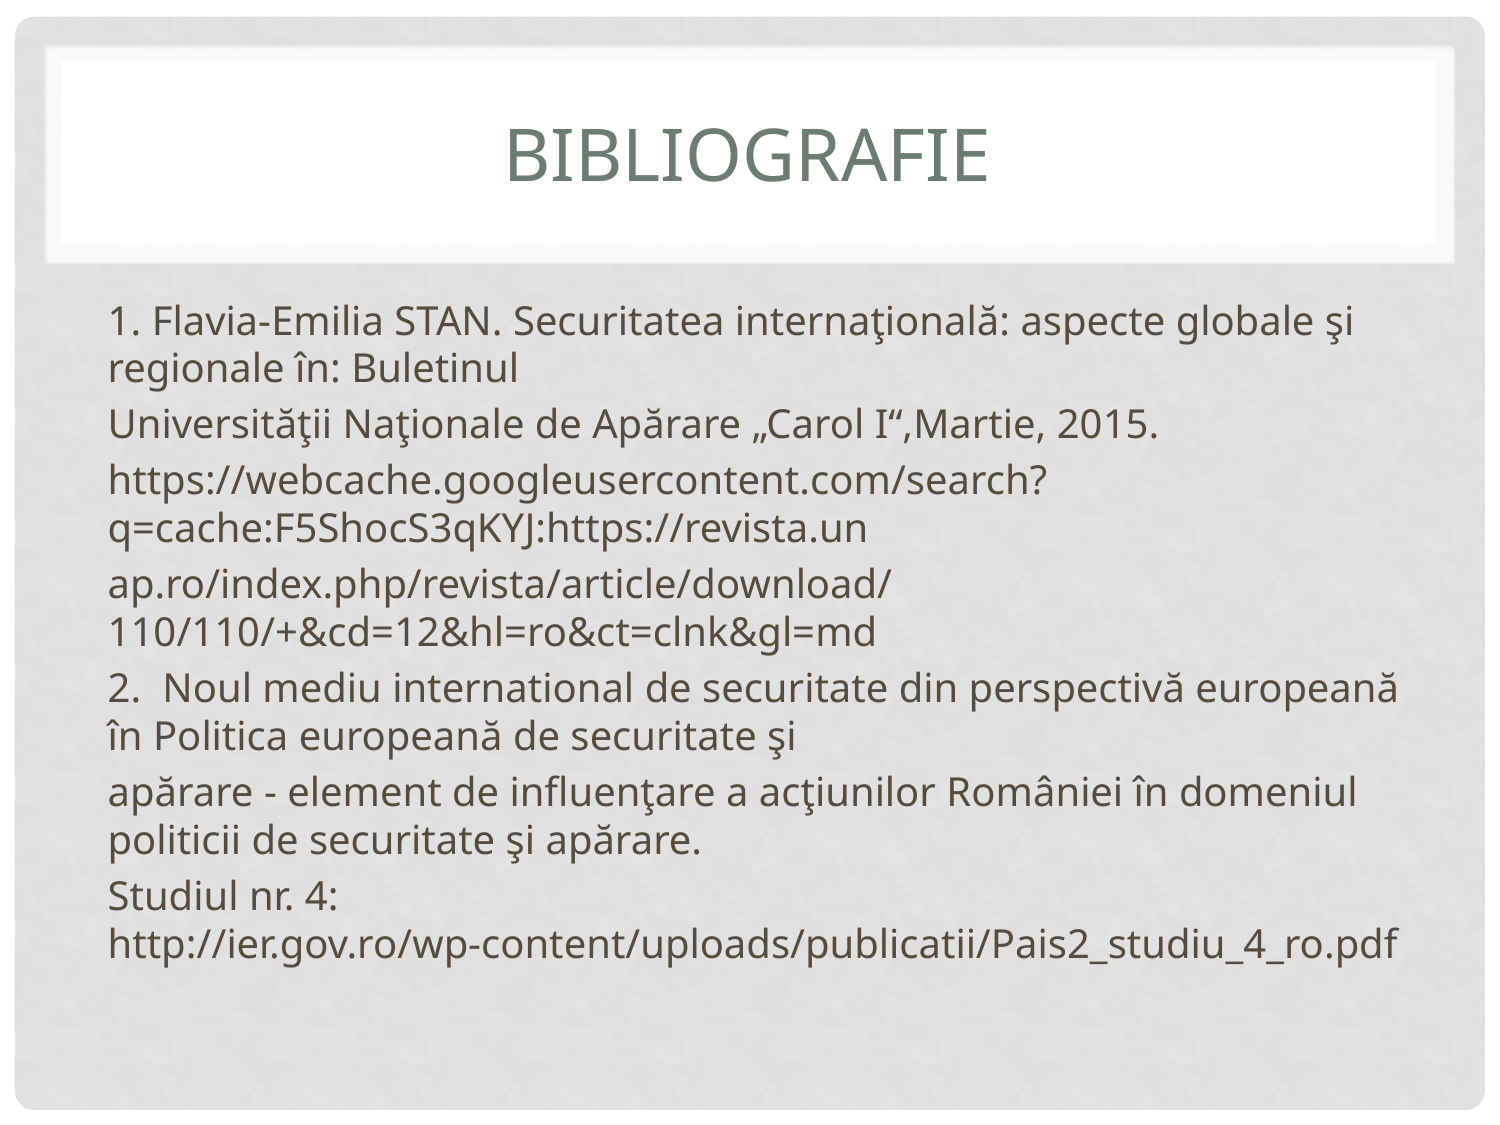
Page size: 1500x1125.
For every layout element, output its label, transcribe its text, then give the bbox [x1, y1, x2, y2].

title bibliografie [69, 66, 1425, 238]
list 1. Flavia-Emilia STAN. Securitatea internaţională: aspecte globale şi regionale în: Buletinul Universităţii Naţionale de Apărare „Carol I“,Martie, 2015. https://webcache.googleusercontent.com/search?q=cache:F5ShocS3qKYJ:https://revista.un ap.ro/index.php/revista/article/download/110/110/+&cd=12&hl=ro&ct=clnk&gl=md 2. Noul mediu international de securitate din perspectivă europeană în Politica europeană de securitate şi apărare - element de influenţare a acţiunilor României în domeniul politicii de securitate şi apărare. Studiul nr. 4: http://ier.gov.ro/wp-content/uploads/publicatii/Pais2_studiu_4_ro.pdf [75, 287, 1425, 1005]
